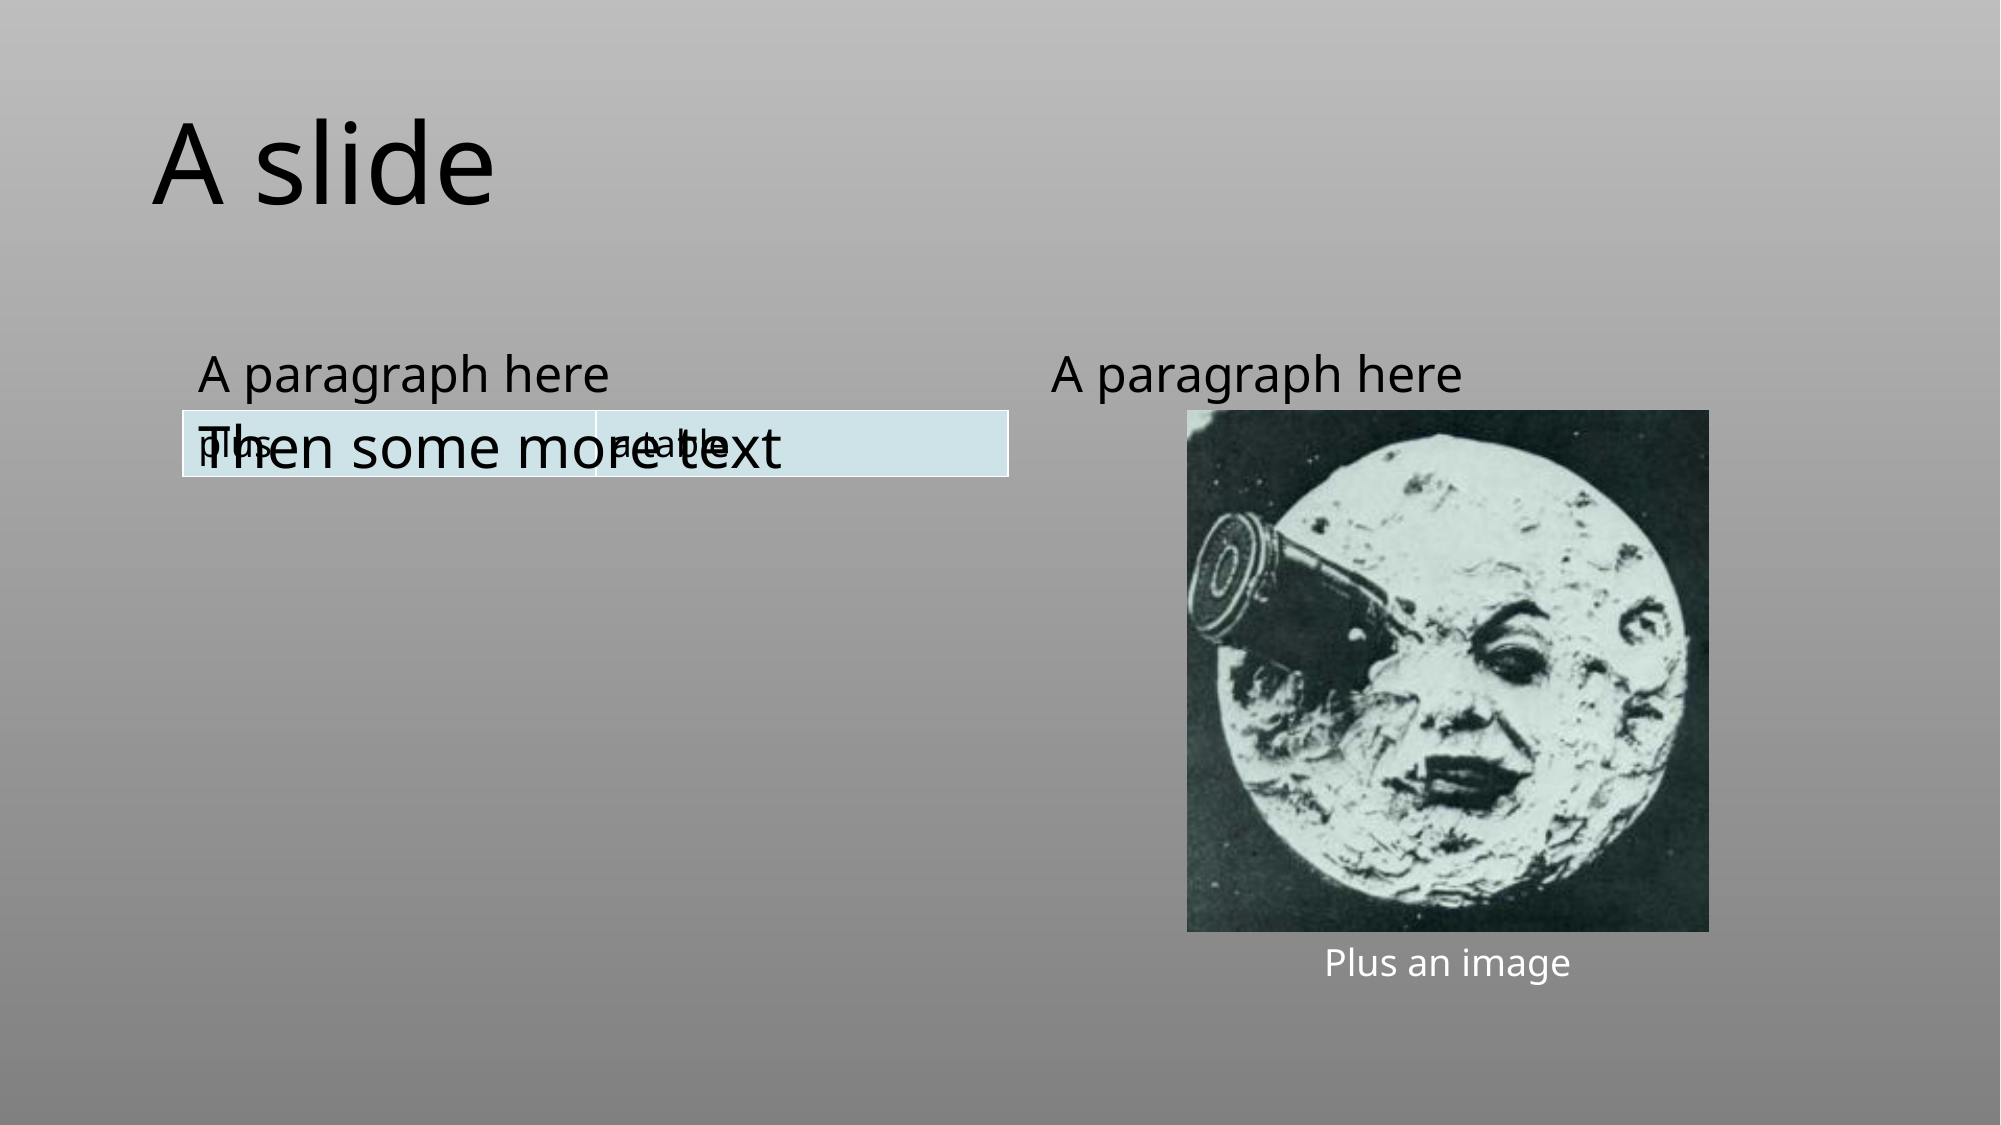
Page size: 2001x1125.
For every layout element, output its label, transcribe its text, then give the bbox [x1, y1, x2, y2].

list A paragraph here [183, 275, 1009, 410]
picture [0, 0, 2001, 1125]
text_box Plus an image [1035, 931, 1861, 1015]
title A slide [137, 59, 1863, 278]
list Then some more text [183, 410, 1009, 1016]
list A paragraph here [1036, 275, 1863, 411]
